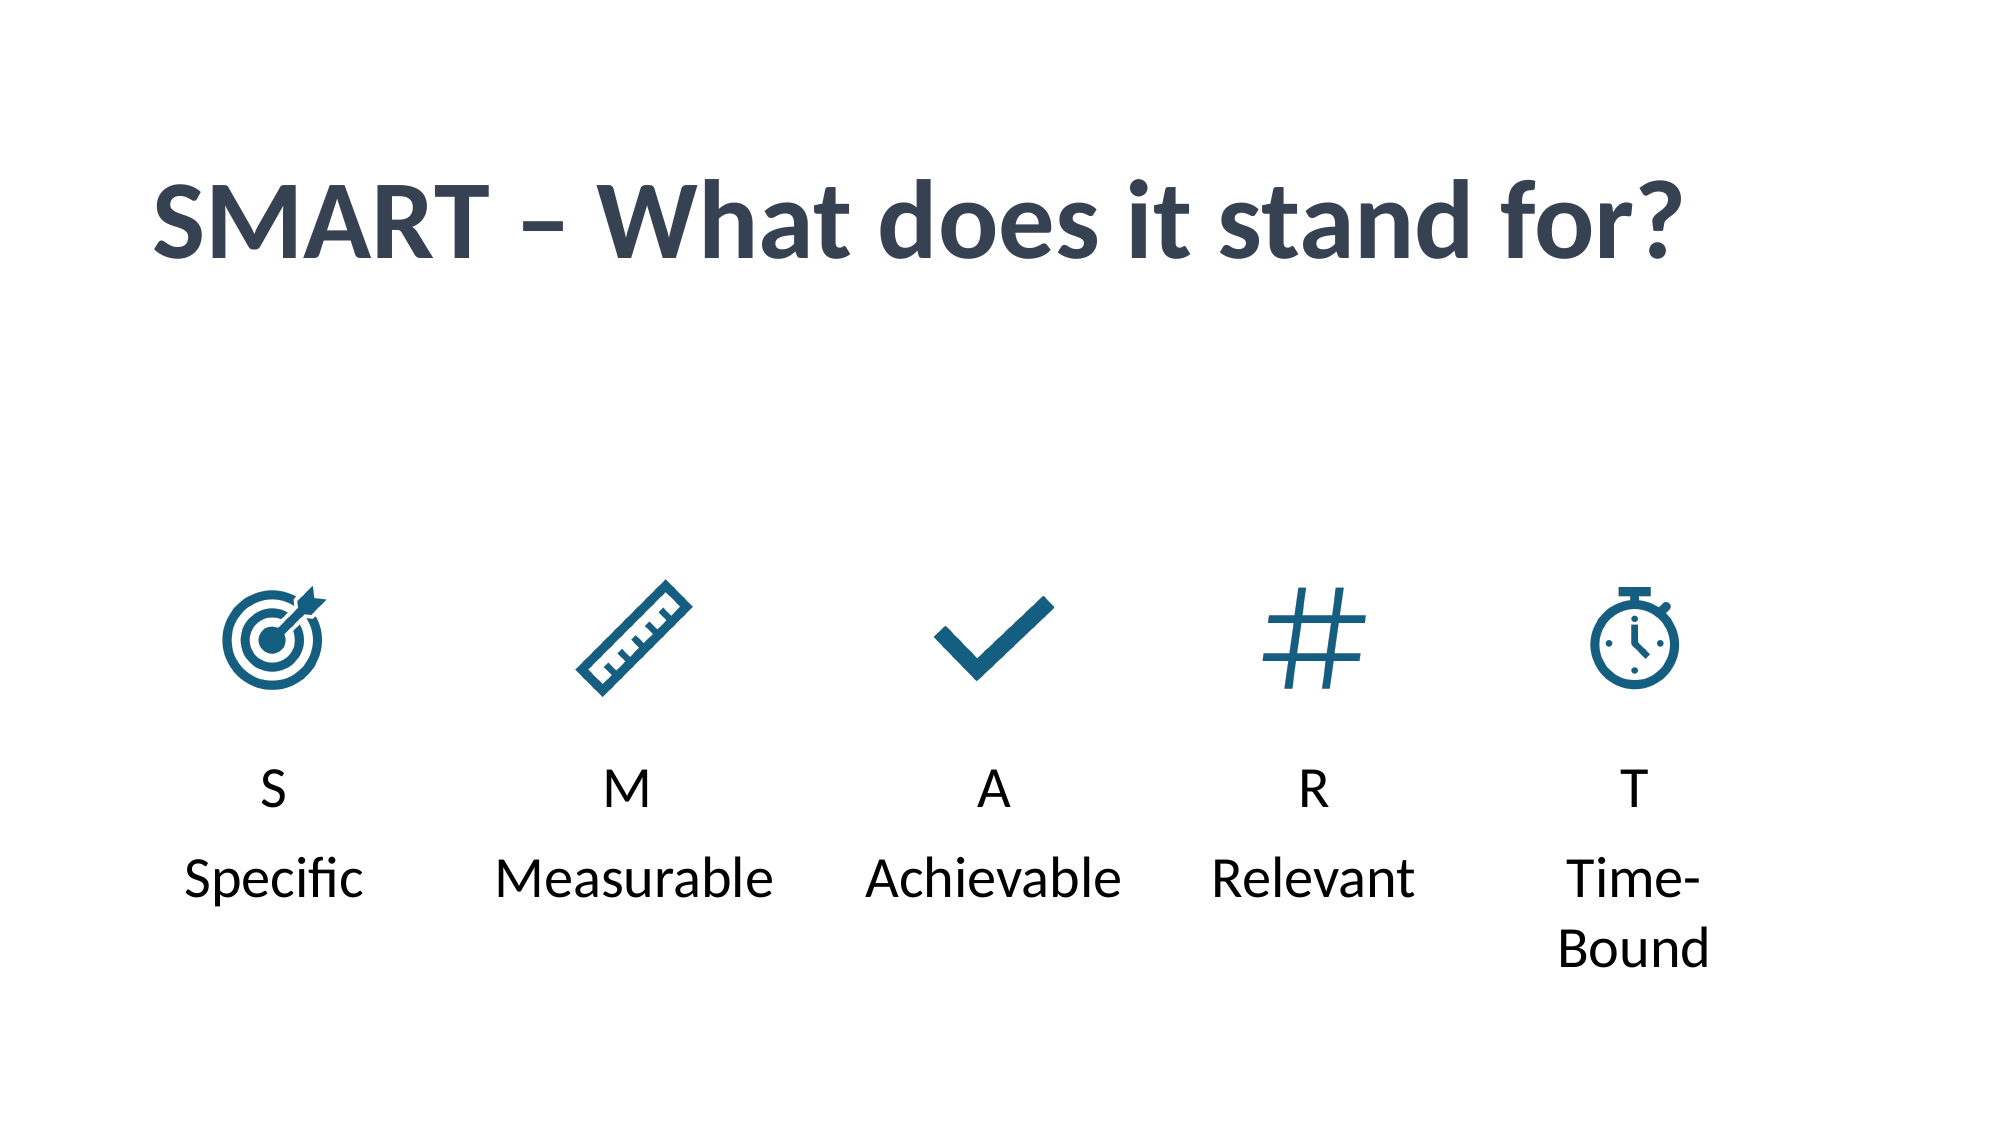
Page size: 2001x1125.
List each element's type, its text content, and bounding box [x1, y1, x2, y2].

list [136, 383, 1772, 1099]
title SMART – What does it stand for? [137, 113, 1863, 332]
